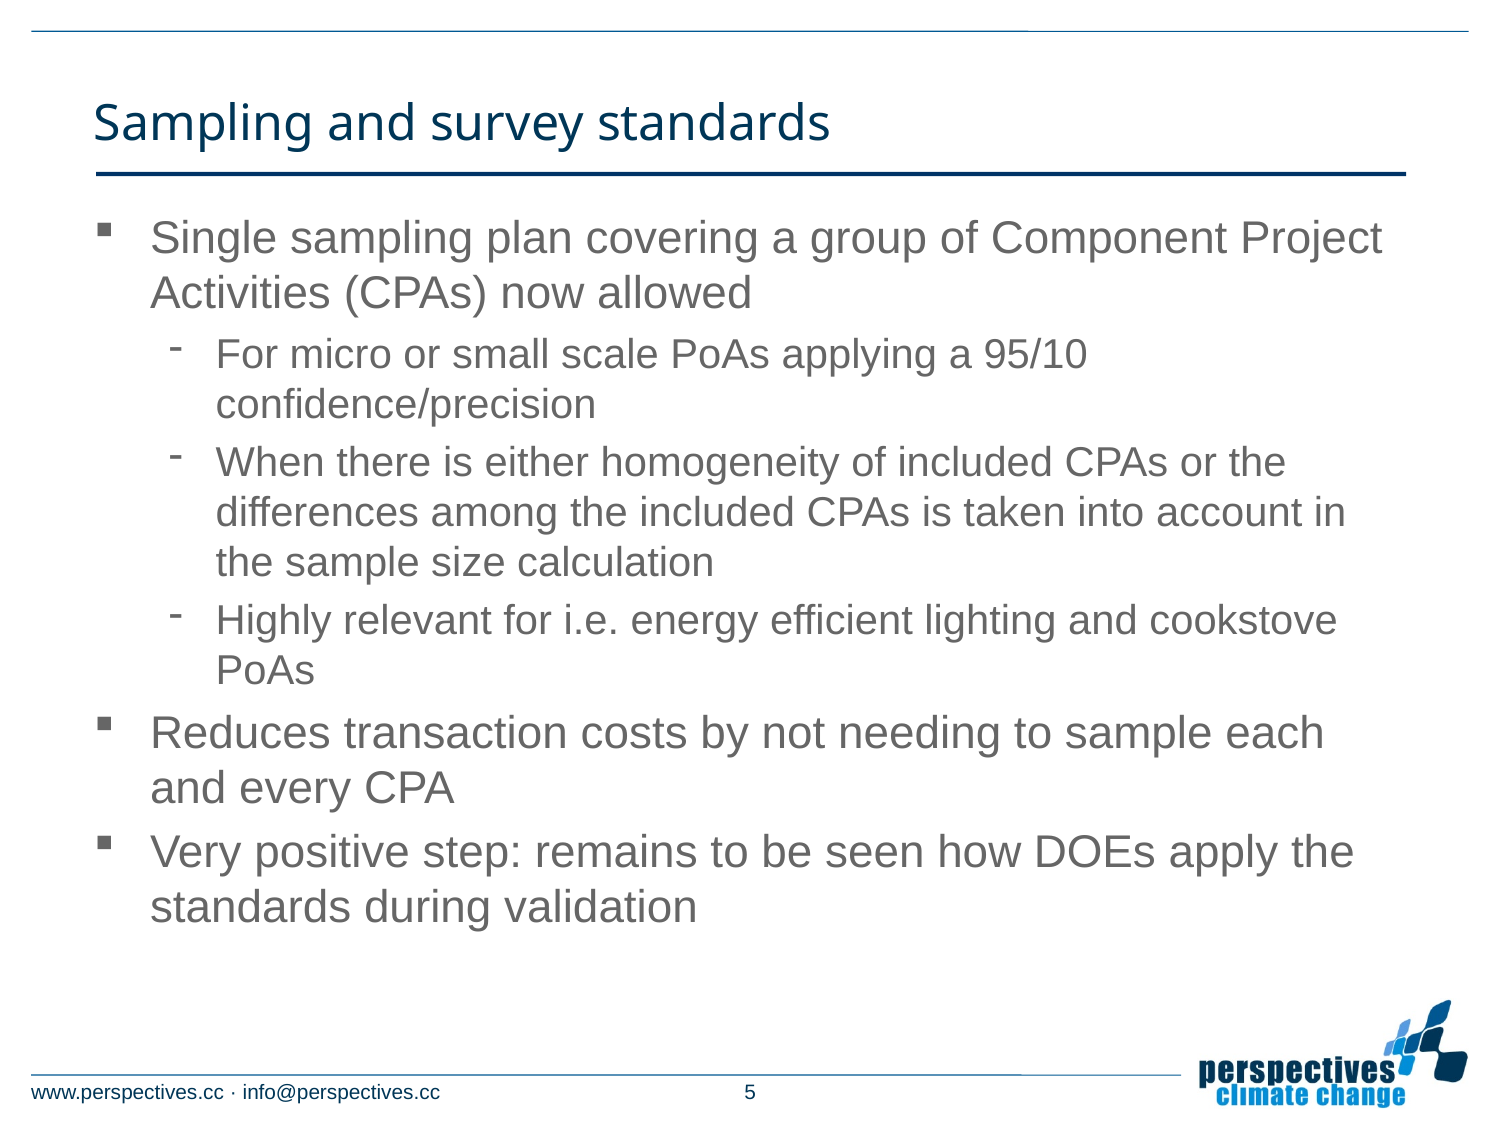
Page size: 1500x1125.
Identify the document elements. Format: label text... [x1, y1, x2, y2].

slide_number 5 [575, 1072, 925, 1110]
picture [1197, 998, 1469, 1110]
list Single sampling plan covering a group of Component Project Activities (CPAs) now allowed For micro or small scale PoAs applying a 95/10 confidence/precision When there is either homogeneity of included CPAs or the differences among the included CPAs is taken into account in the sample size calculation Highly relevant for i.e. energy efficient lighting and cookstove PoAs Reduces transaction costs by not needing to sample each and every CPA Very positive step: remains to be seen how DOEs apply the standards during validation [93, 208, 1404, 988]
title Sampling and survey standards [93, 66, 1407, 162]
